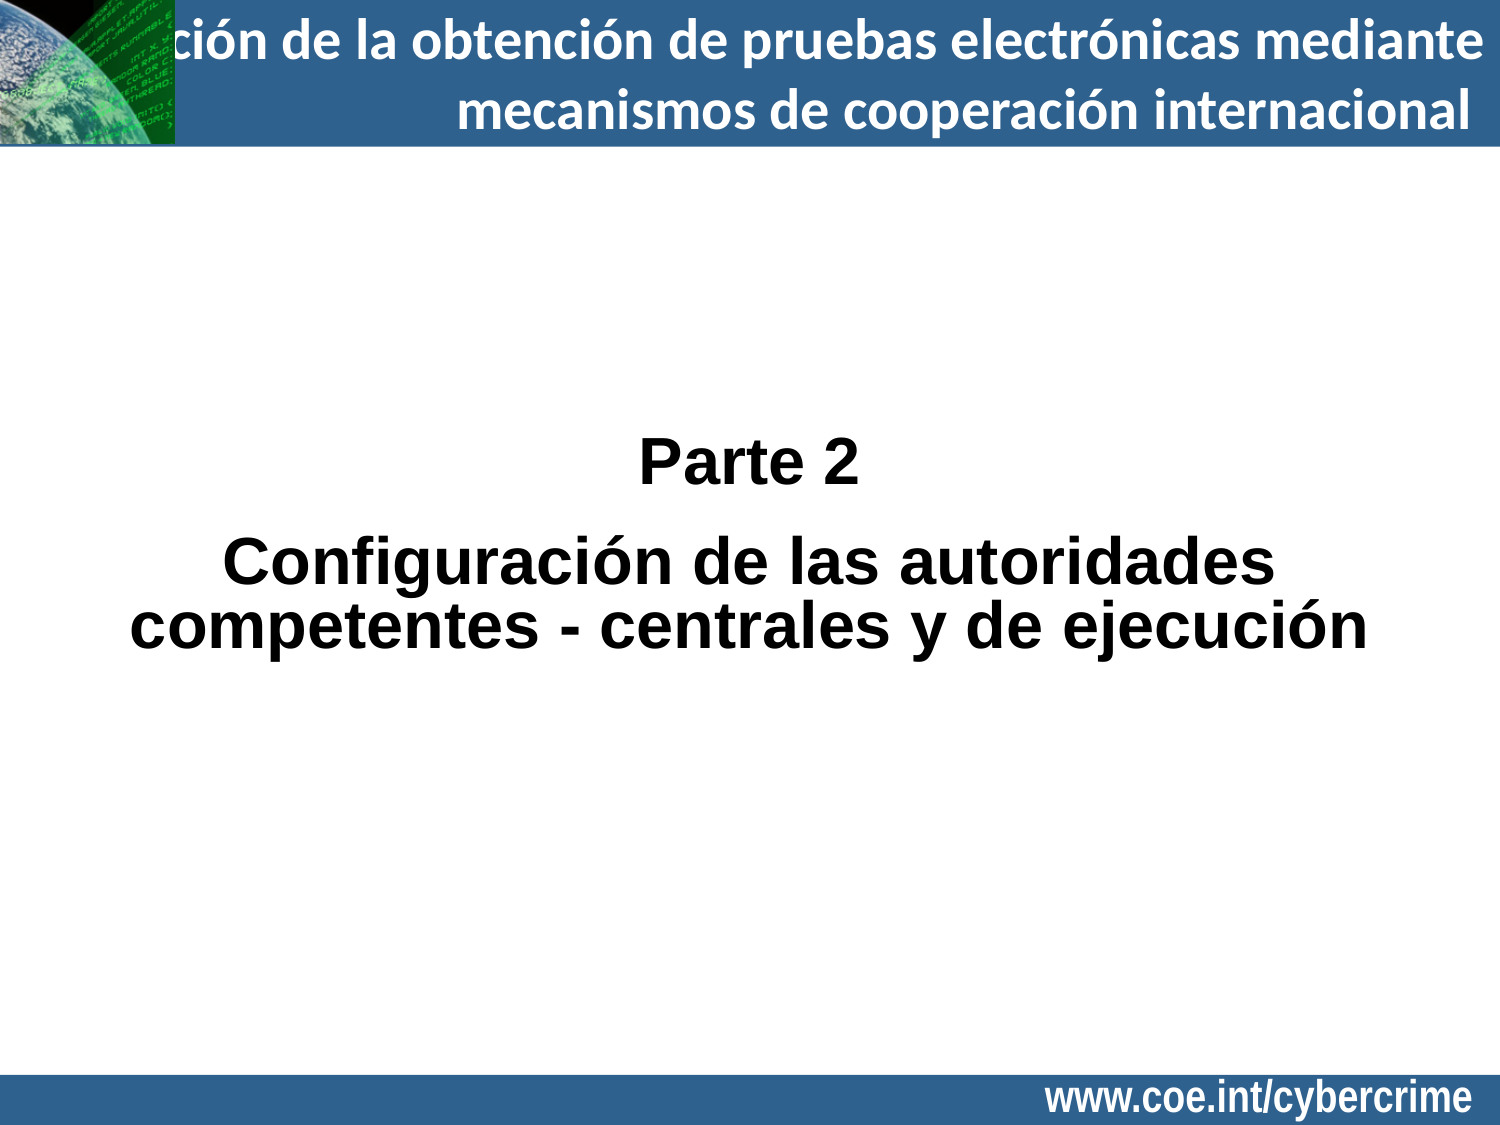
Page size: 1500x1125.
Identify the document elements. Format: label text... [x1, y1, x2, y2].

text_box [0, 1073, 1030, 1125]
picture [0, 0, 175, 144]
text_box www.coe.int/cybercrime [1030, 1059, 1500, 1125]
text_box Parte 2 Configuración de las autoridades competentes - centrales y de ejecución [50, 425, 1450, 733]
text_box Utilización de la obtención de pruebas electrónicas mediante mecanismos de cooperación internacional [177, 0, 1500, 149]
